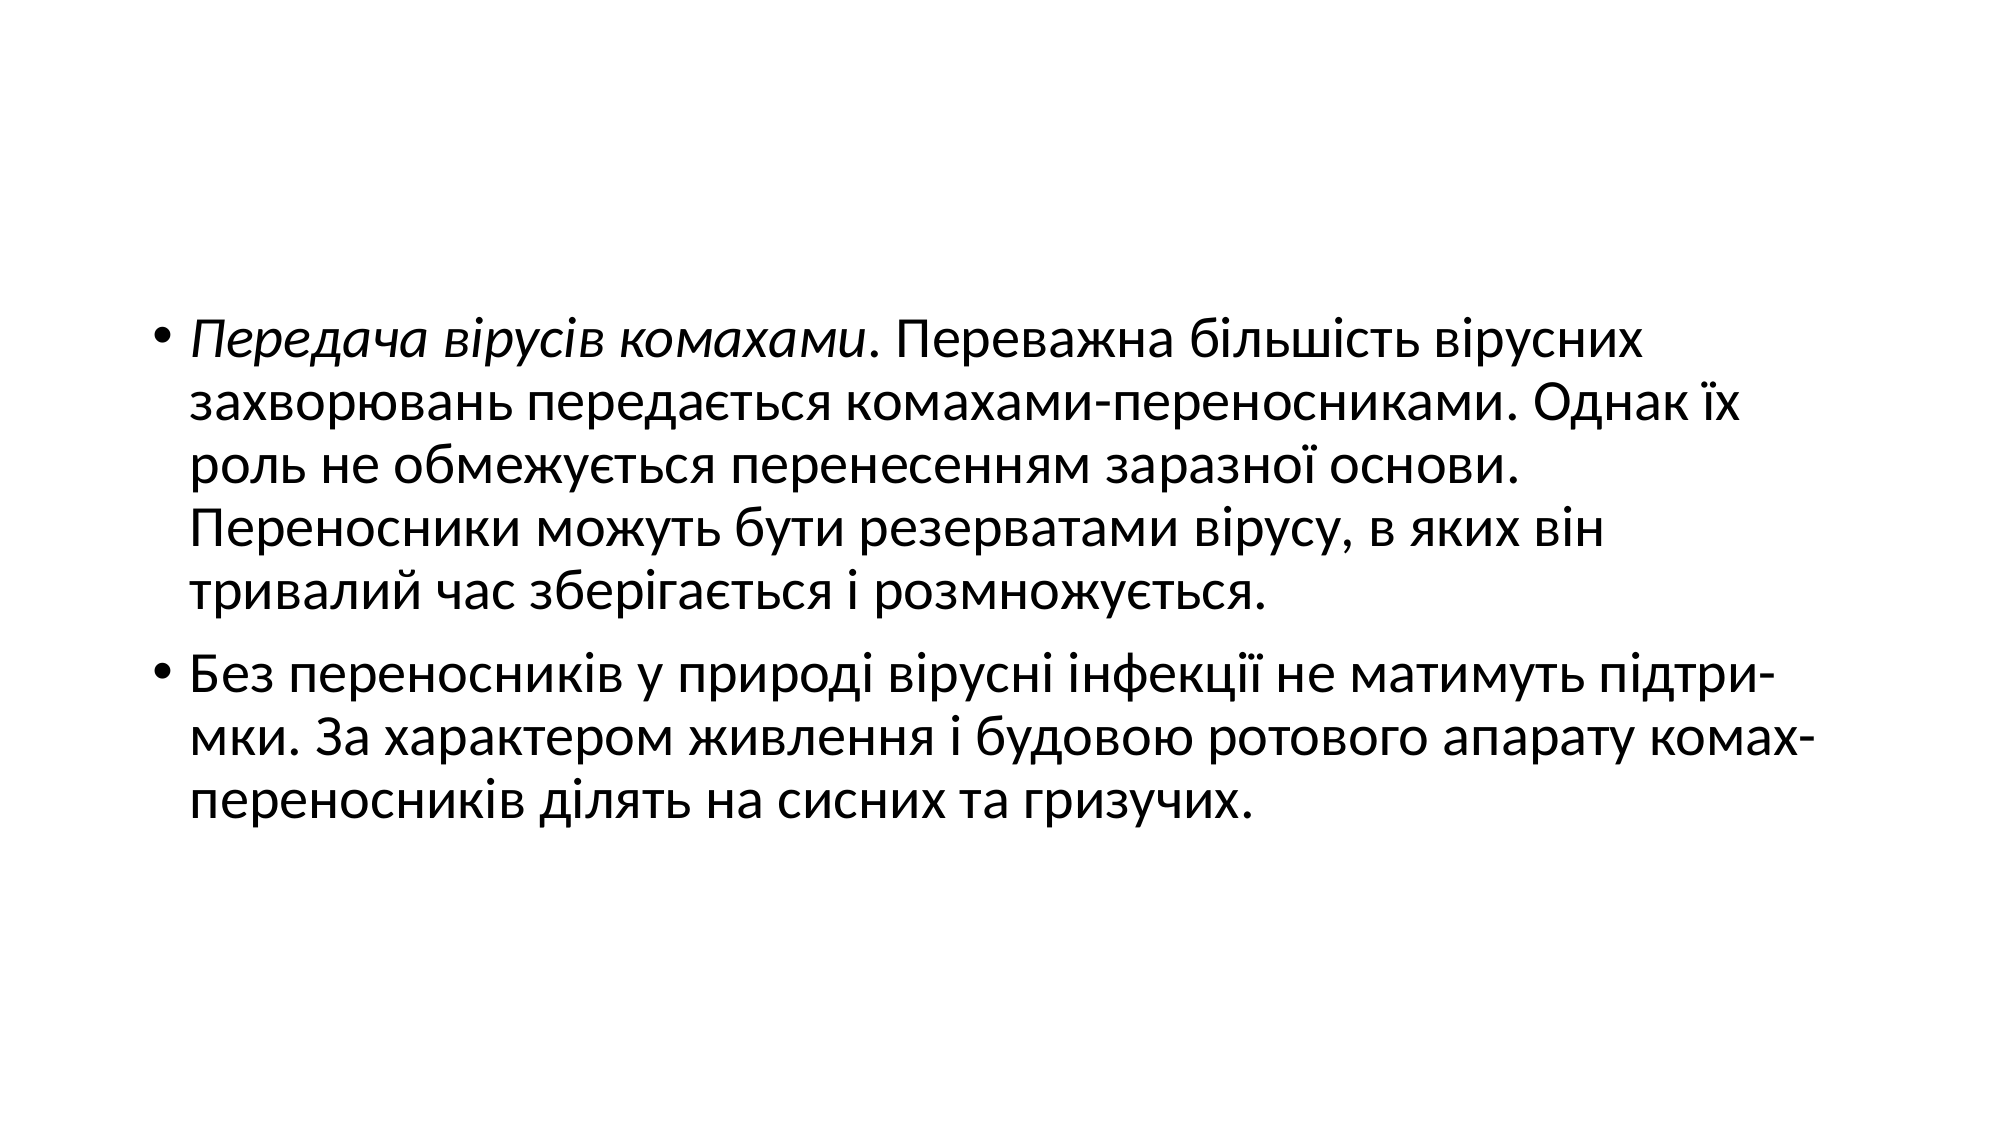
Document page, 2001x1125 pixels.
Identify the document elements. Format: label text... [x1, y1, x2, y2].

list Передача вірусів комахами. Переважна більшість вірусних захворювань передається комахами-переносниками. Однак їх роль не обмежується перенесенням заразної основи. Переносники можуть бути резерватами вірусу, в яких він тривалий час зберігається і розмножується. Без переносників у природі вірусні інфекції не матимуть підтри-мки. За характером живлення і будовою ротового апарату комах-переносників ділять на сисних та гризучих. [137, 299, 1863, 1014]
